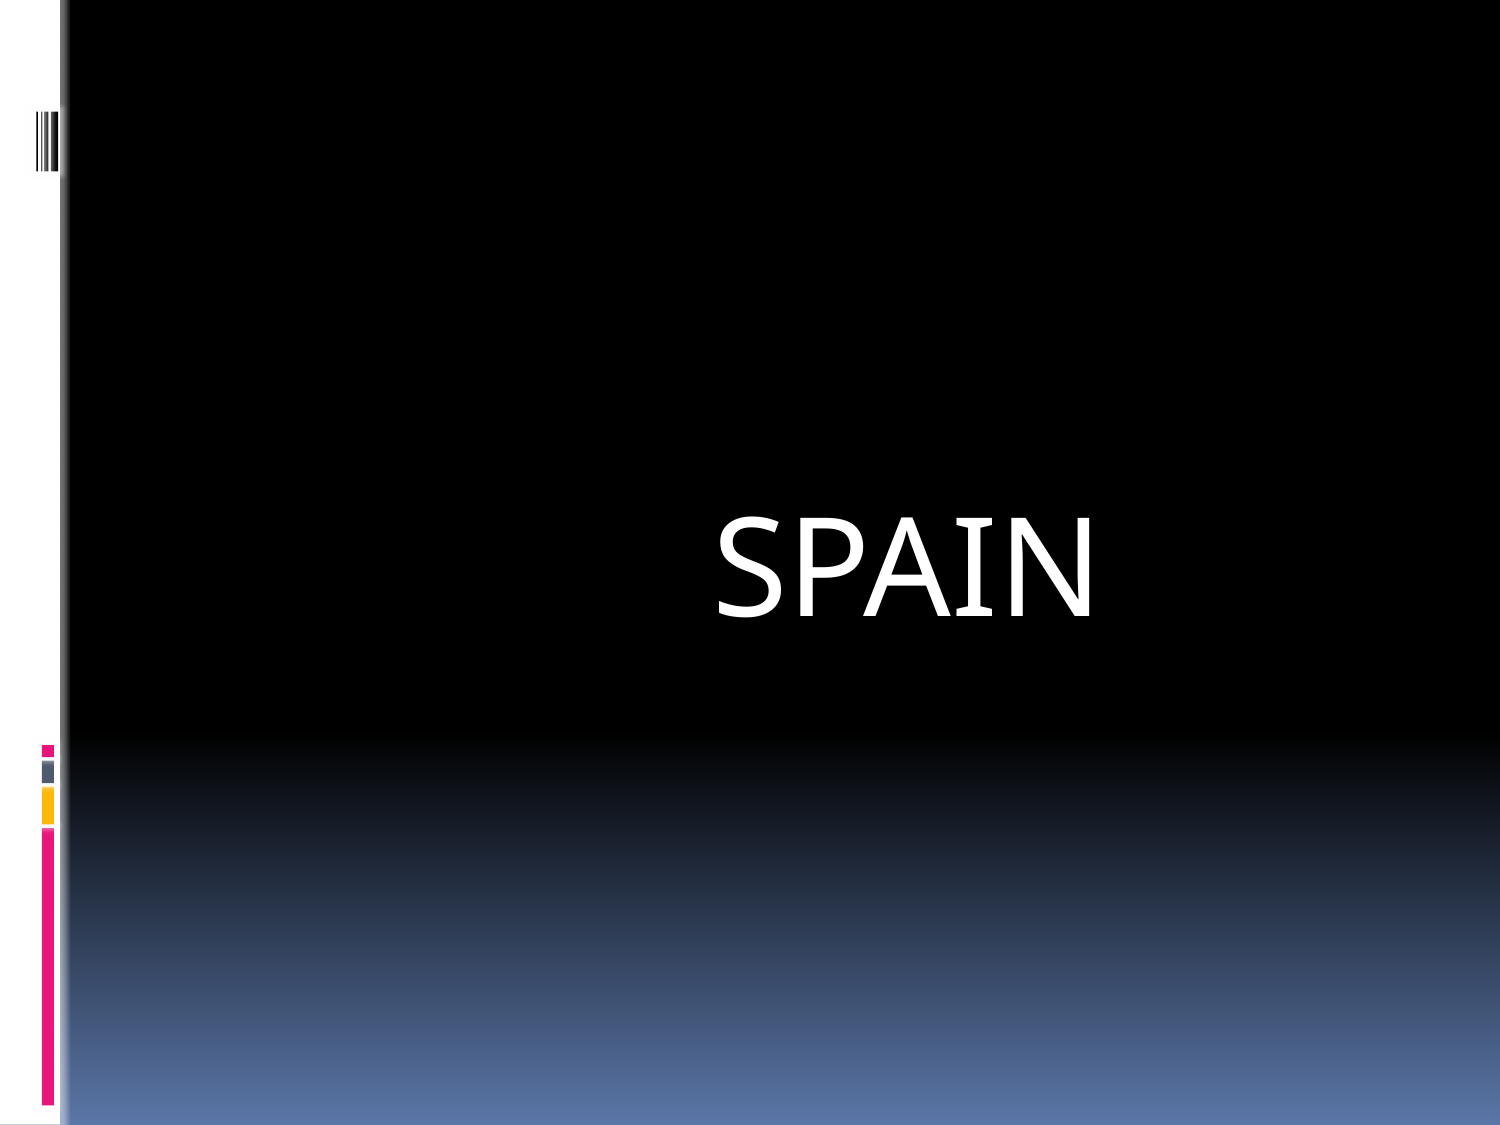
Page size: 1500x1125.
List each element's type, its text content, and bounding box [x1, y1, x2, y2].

list SPAIN [150, 292, 1425, 1043]
